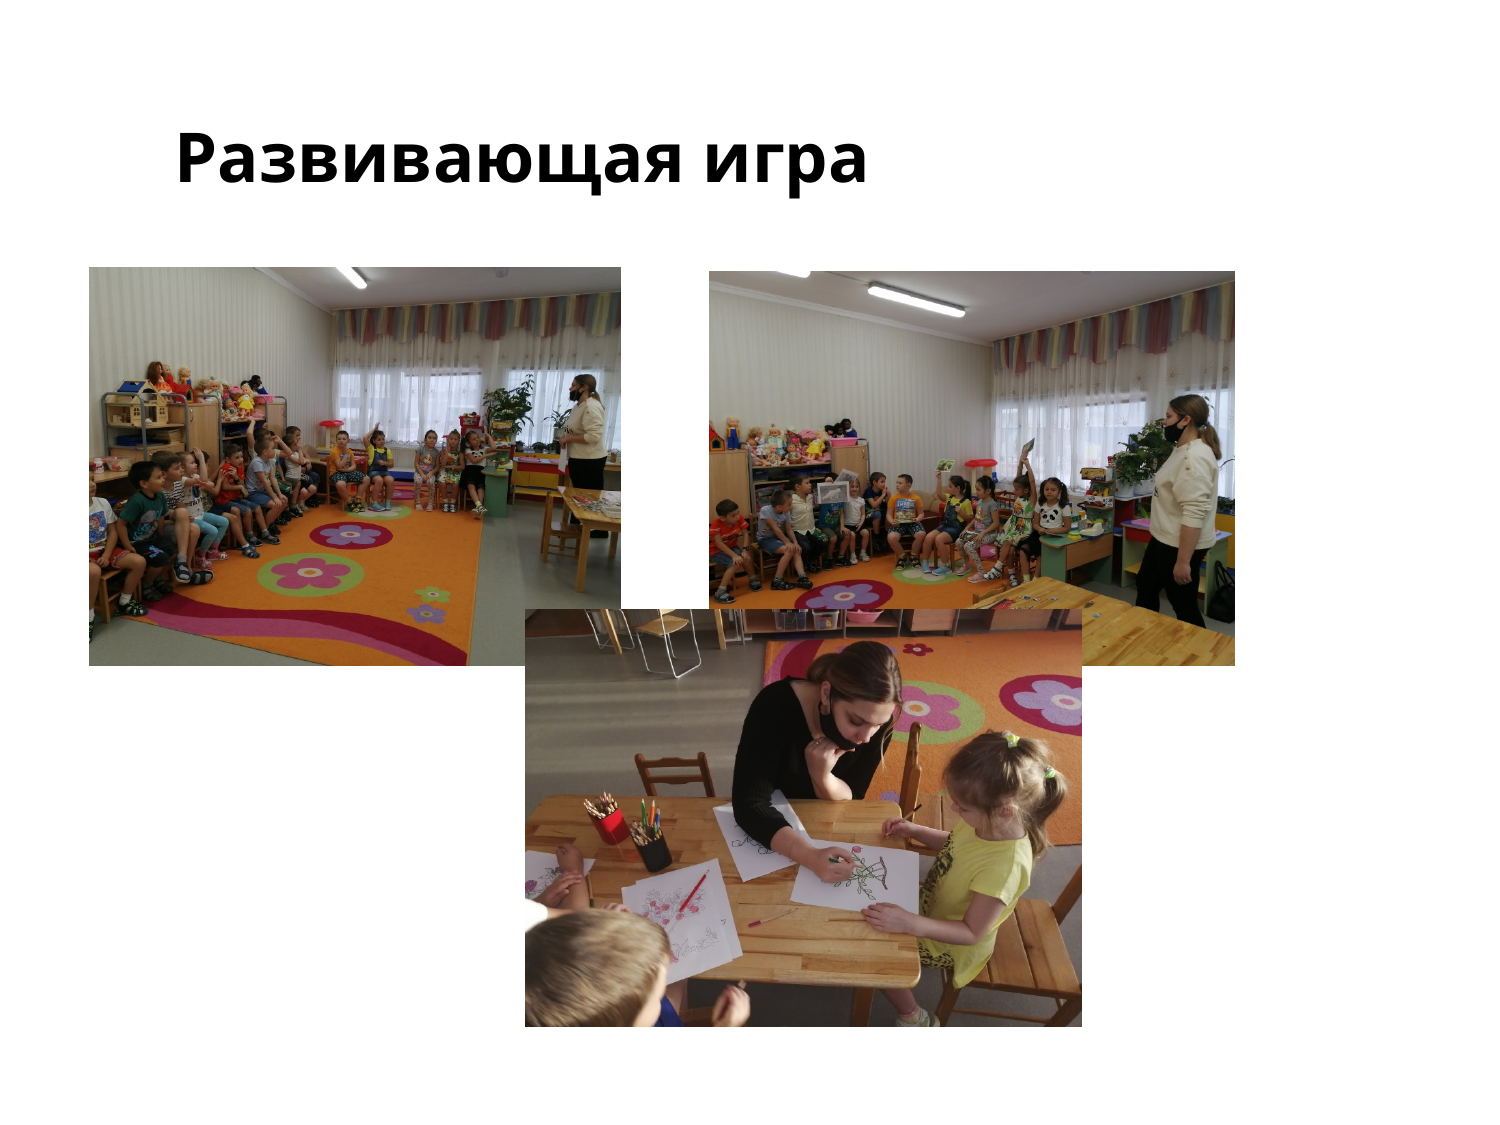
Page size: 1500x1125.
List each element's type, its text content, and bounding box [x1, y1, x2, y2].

title Развивающая игра [159, 66, 1312, 254]
picture [89, 267, 1235, 1027]
